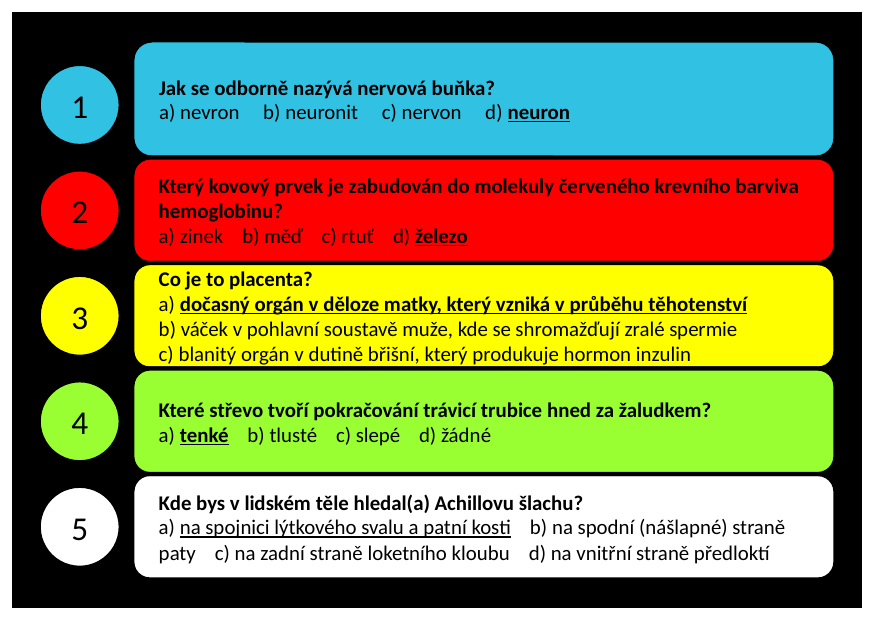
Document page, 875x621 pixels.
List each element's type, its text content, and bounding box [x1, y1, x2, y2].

text_box Které střevo tvoří pokračování trávicí trubice hned za žaludkem? a) tenké b) tlusté c) slepé d) žádné [130, 366, 838, 477]
text_box Který kovový prvek je zabudován do molekuly červeného krevního barviva hemoglobinu? a) zinek b) měď c) rtuť d) železo [130, 155, 838, 263]
text_box [13, 15, 861, 605]
text_box 1 [36, 61, 123, 149]
text_box 4 [36, 378, 123, 465]
text_box [0, 0, 875, 621]
text_box Co je to placenta? a) dočasný orgán v děloze matky, který vzniká v průběhu těhotenství b) váček v pohlavní soustavě muže, kde se shromažďují zralé spermie c) blanitý orgán v dutině břišní, který produkuje hormon inzulin [130, 260, 838, 368]
text_box 5 [36, 483, 123, 570]
text_box 3 [36, 272, 123, 359]
text_box Kde bys v lidském těle hledal(a) Achillovu šlachu? a) na spojnici lýtkového svalu a patní kosti b) na spodní (nášlapné) straně paty c) na zadní straně loketního kloubu d) na vnitřní straně předloktí [130, 474, 838, 582]
text_box Jak se odborně nazývá nervová buňka? a) nevron b) neuronit c) nervon d) neuron [130, 38, 838, 157]
text_box 2 [36, 167, 123, 254]
